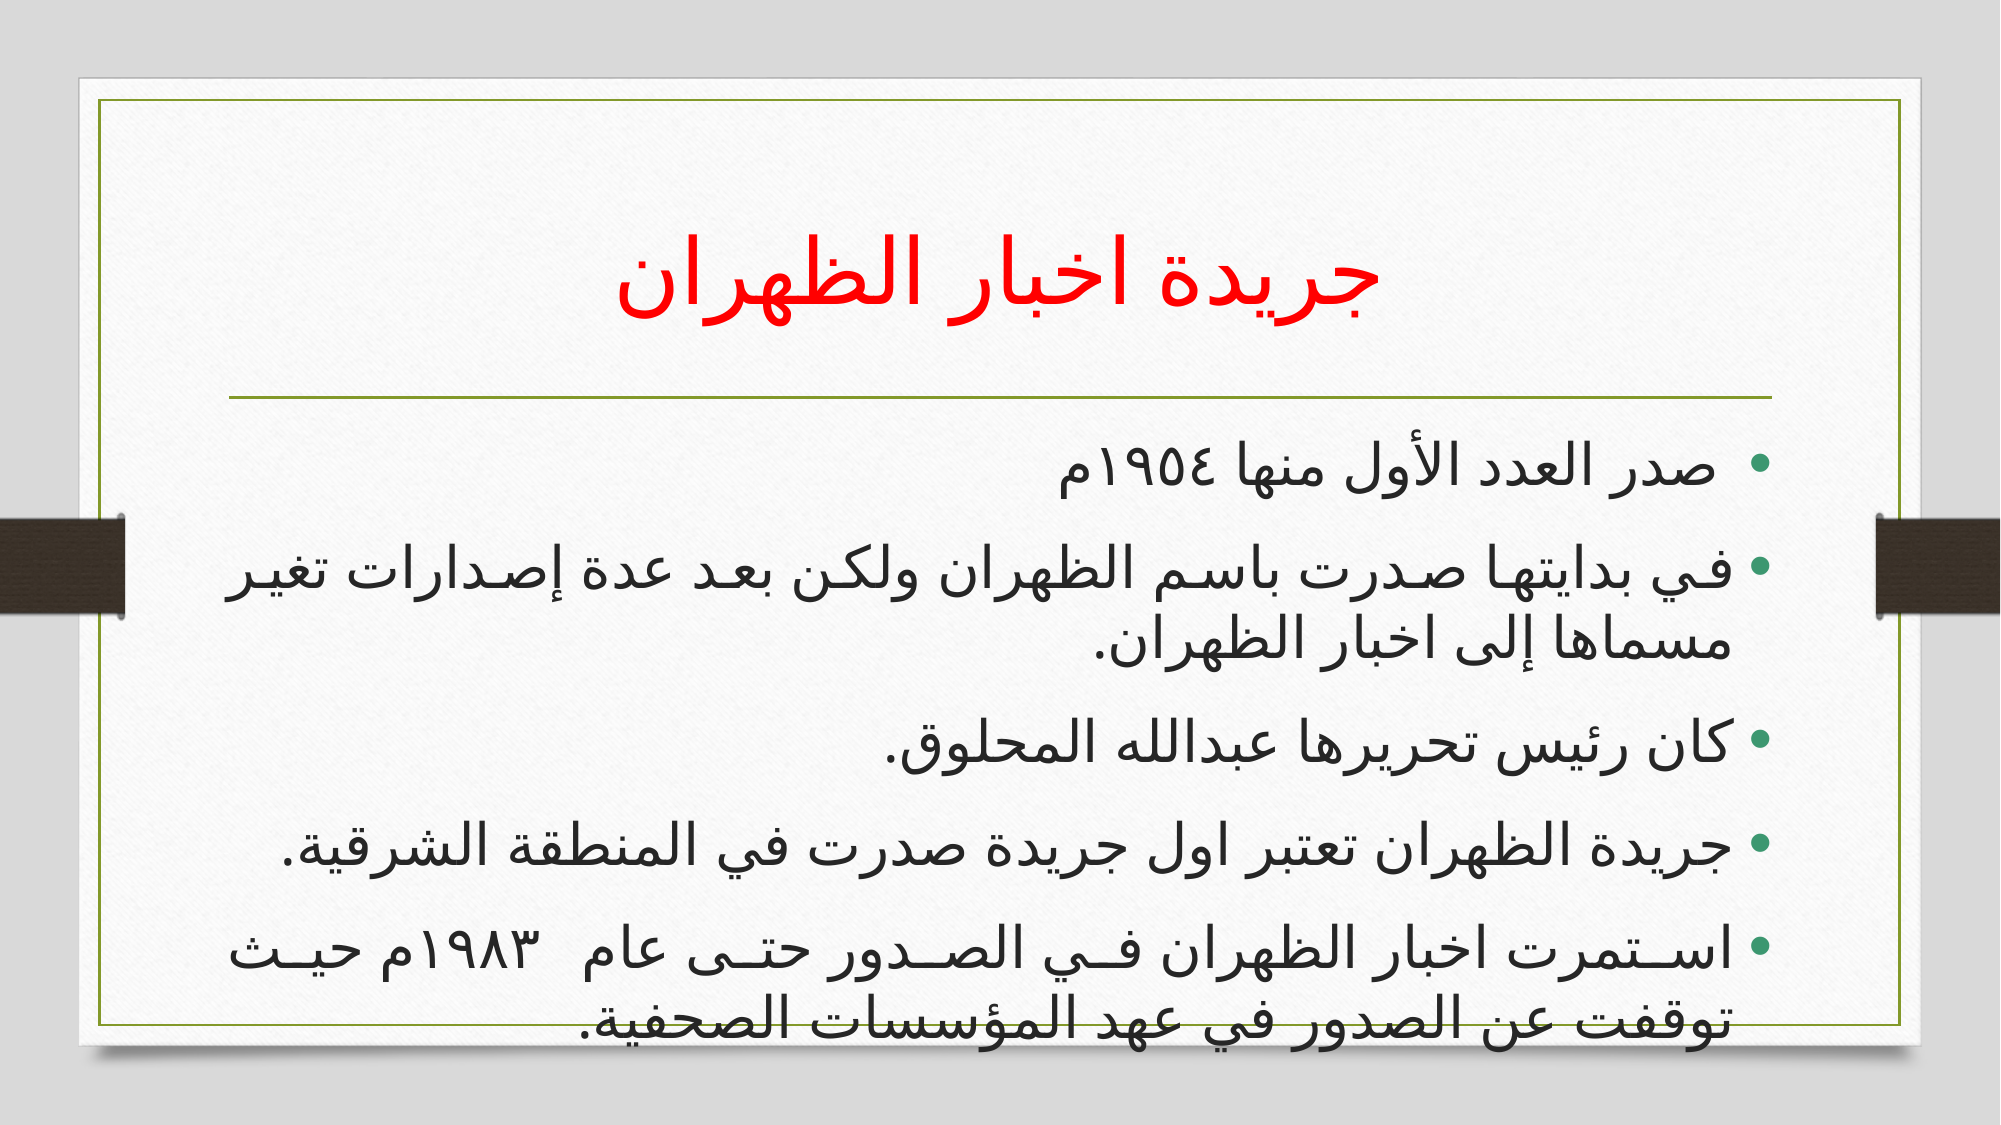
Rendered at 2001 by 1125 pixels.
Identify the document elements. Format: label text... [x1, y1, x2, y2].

title جريدة اخبار الظهران [212, 161, 1788, 375]
list صدر العدد الأول منها ١٩٥٤م في بدايتها صدرت باسم الظهران ولكن بعد عدة إصدارات تغير مسماها إلى اخبار الظهران. كان رئيس تحريرها عبدالله المحلوق. جريدة الظهران تعتبر اول جريدة صدرت في المنطقة الشرقية. استمرت اخبار الظهران في الصدور حتى عام ١٩٨٣م حيث توقفت عن الصدور في عهد المؤسسات الصحفية. [212, 419, 1788, 964]
picture [0, 0, 2001, 1125]
